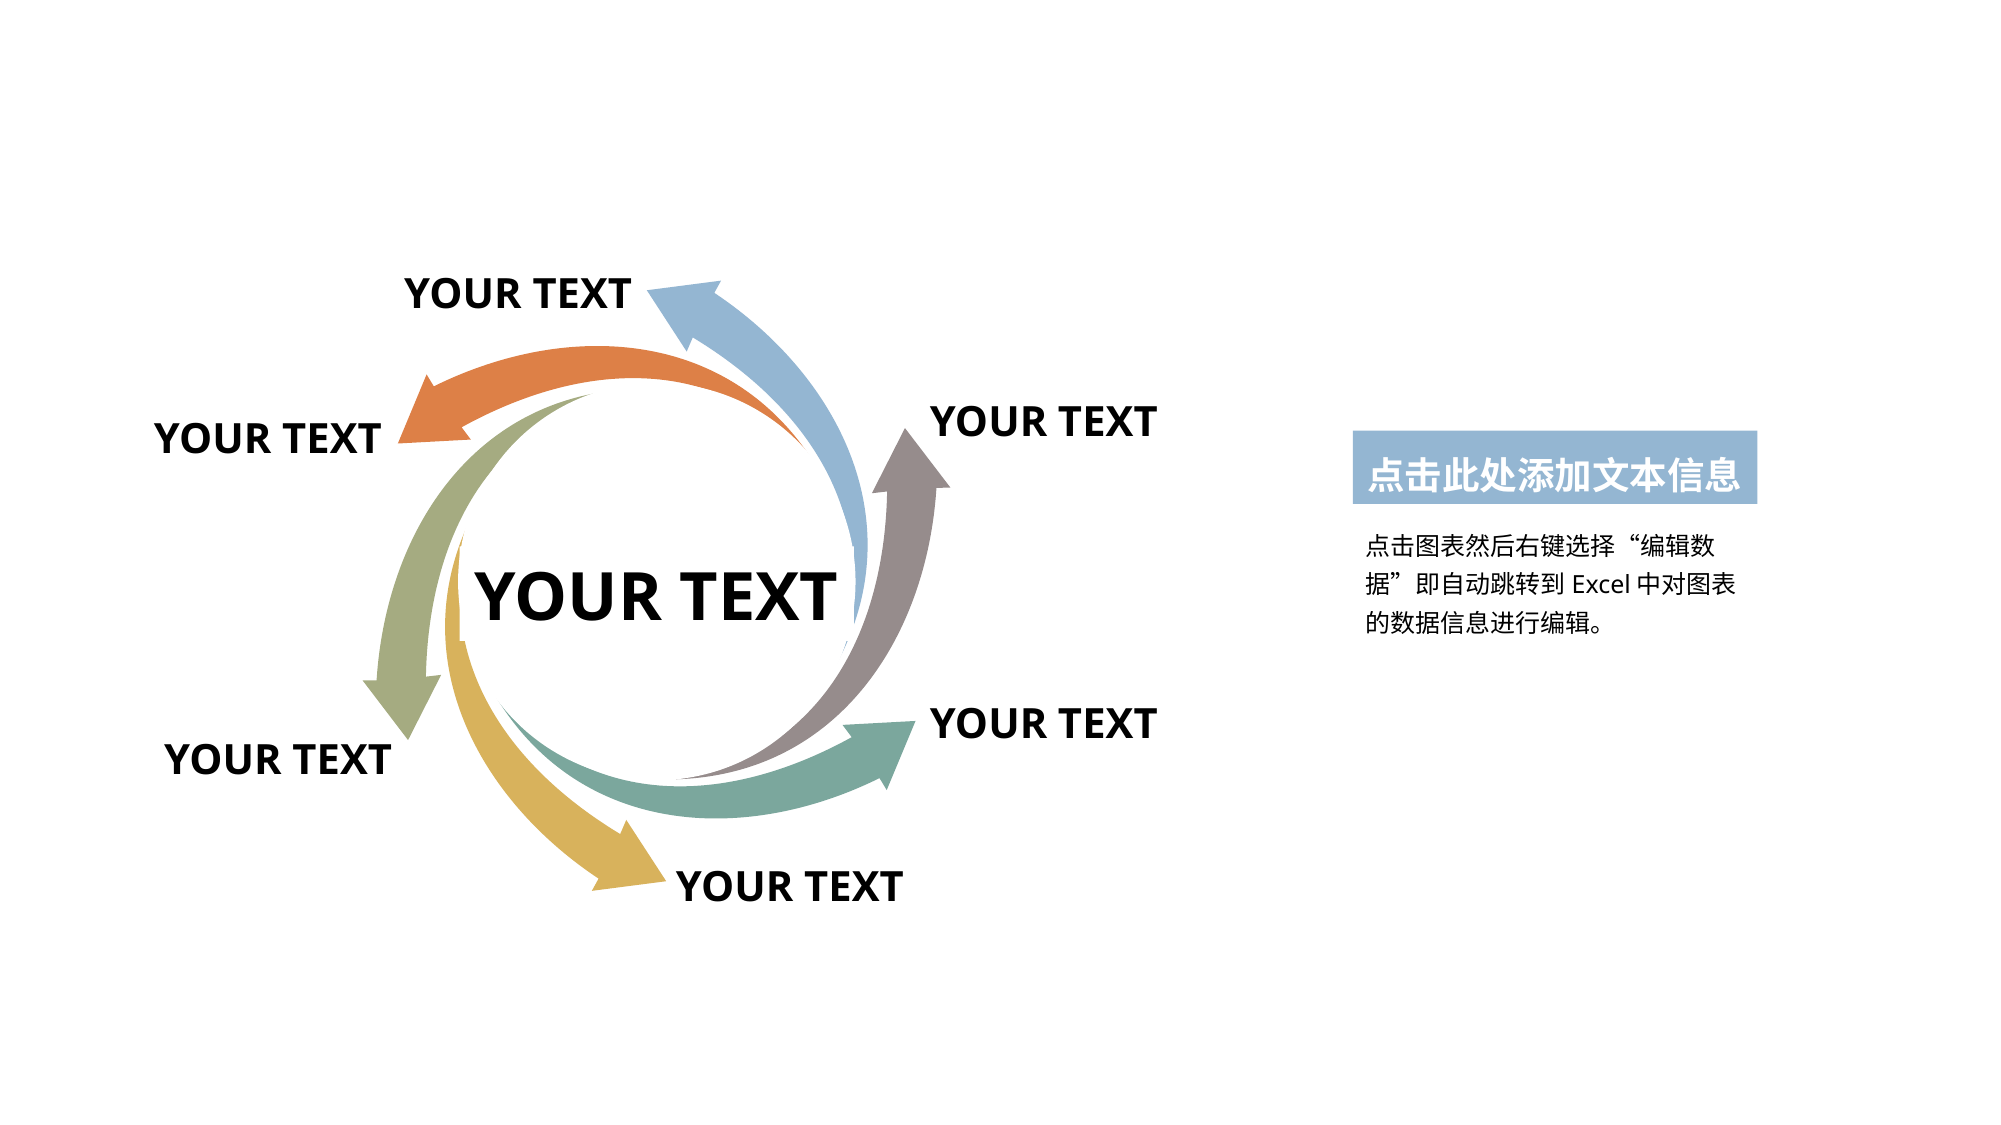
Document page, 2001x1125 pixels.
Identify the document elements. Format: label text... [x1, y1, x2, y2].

text_box YOUR TEXT [856, 689, 1236, 755]
text_box 点击此处添加文本信息 [1352, 430, 1758, 504]
text_box YOUR TEXT [75, 403, 458, 469]
text_box [575, 755, 903, 820]
text_box YOUR TEXT [85, 725, 471, 791]
text_box [856, 452, 953, 689]
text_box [458, 382, 856, 781]
text_box [668, 279, 811, 382]
text_box [444, 546, 458, 708]
text_box [413, 344, 735, 403]
text_box 点击图表然后右键选择“编辑数据”即自动跳转到Excel中对图表的数据信息进行编辑。 [1350, 513, 1760, 646]
text_box [495, 781, 649, 893]
text_box YOUR TEXT [325, 259, 711, 325]
text_box [856, 467, 869, 622]
text_box YOUR TEXT [856, 386, 1236, 452]
text_box [360, 469, 458, 725]
text_box YOUR TEXT [597, 852, 982, 918]
